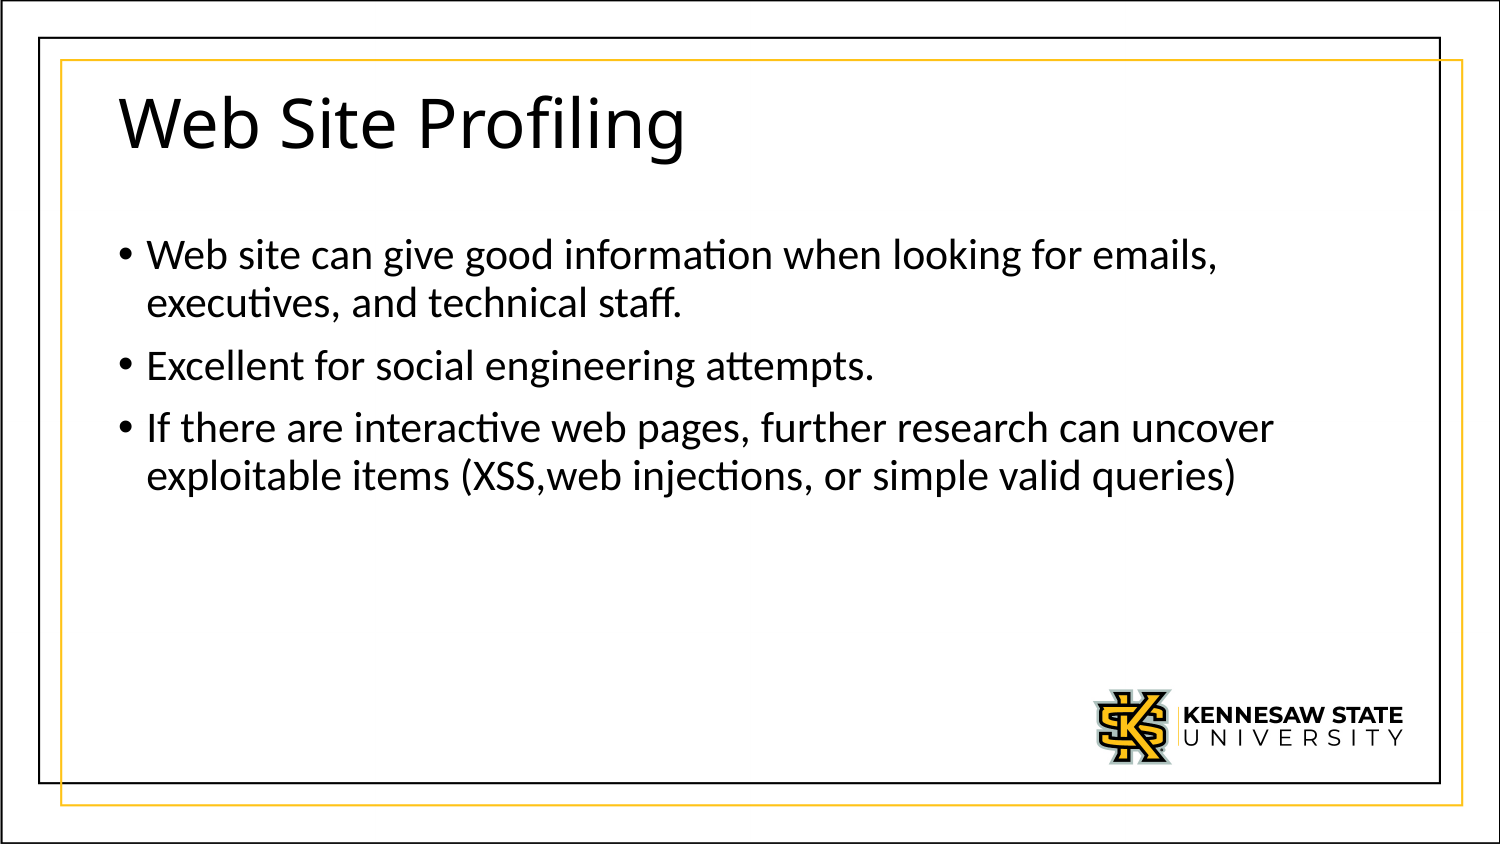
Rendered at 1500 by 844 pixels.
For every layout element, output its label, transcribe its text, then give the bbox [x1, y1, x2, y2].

picture [0, 0, 1500, 844]
list Web site can give good information when looking for emails, executives, and technical staff. Excellent for social engineering attempts. If there are interactive web pages, further research can uncover exploitable items (XSS,web injections, or simple valid queries) [103, 224, 1397, 760]
title Web Site Profiling [103, 44, 1397, 208]
